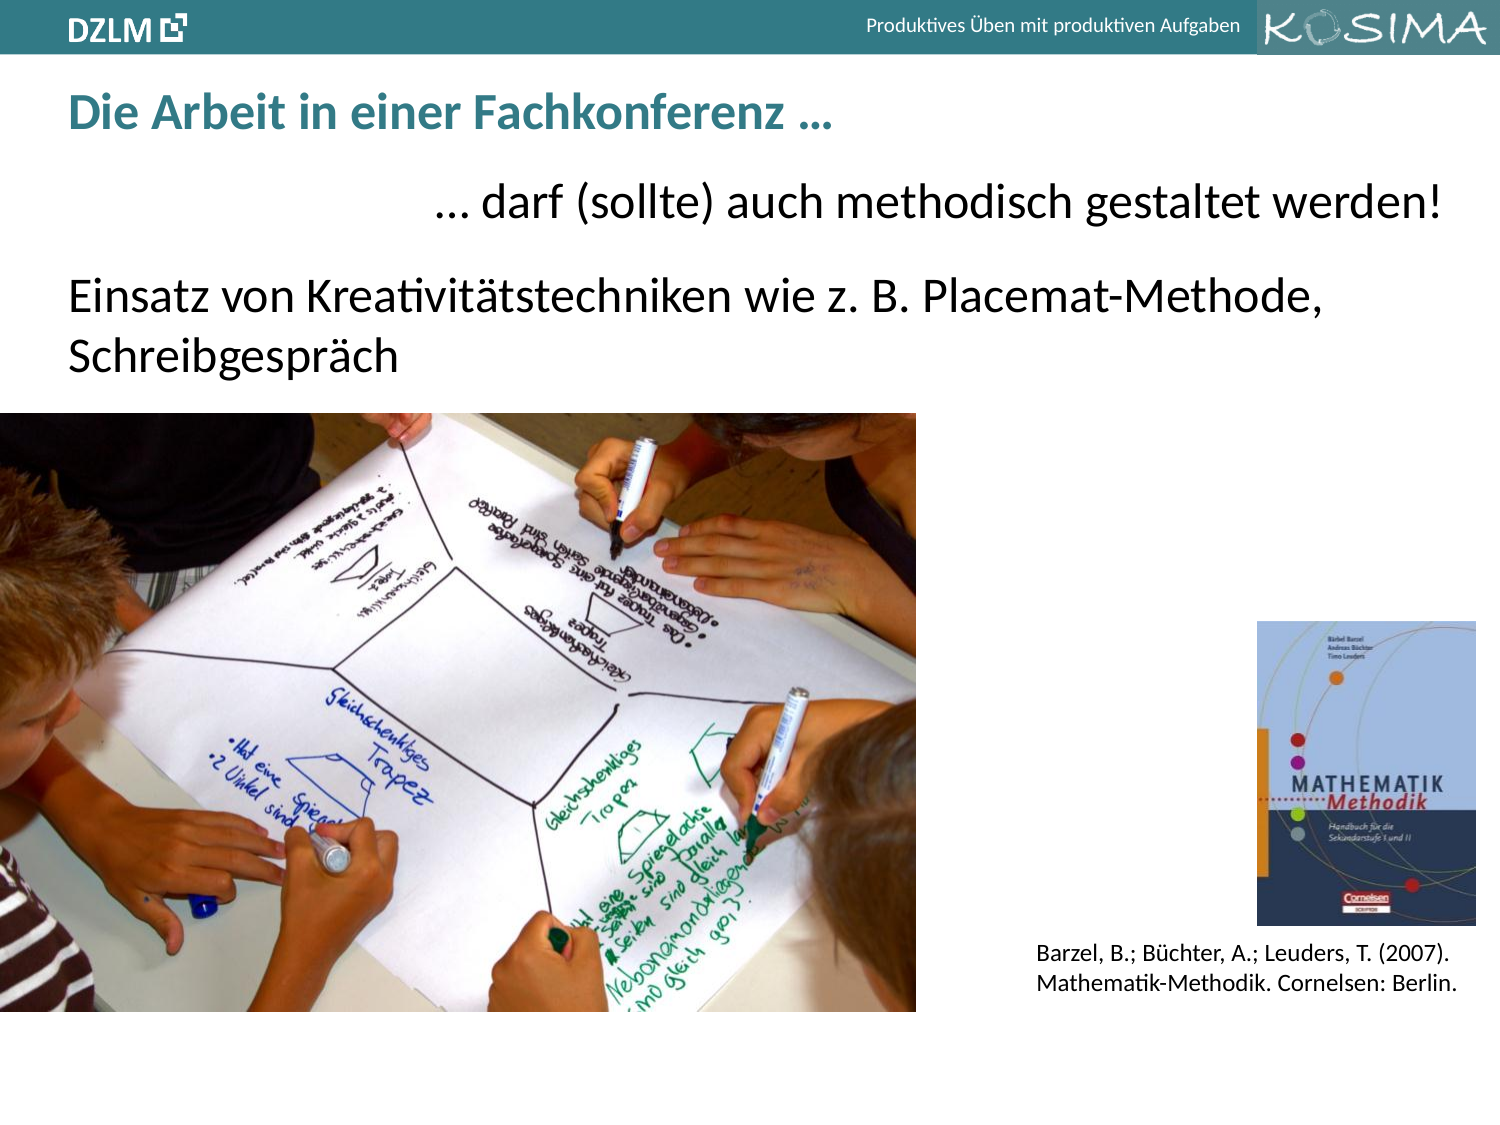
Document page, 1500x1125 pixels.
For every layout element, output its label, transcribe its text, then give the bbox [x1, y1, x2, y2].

title Die Arbeit in einer Fachkonferenz … [53, 68, 1436, 149]
text_box … darf (sollte) auch methodisch gestaltet werden! [238, 160, 1459, 236]
text_box Barzel, B.; Büchter, A.; Leuders, T. (2007). Mathematik-Methodik. Cornelsen: Berlin. [1021, 928, 1500, 1004]
list Einsatz von Kreativitätstechniken wie z. B. Placemat-Methode, Schreibgespräch [52, 255, 1436, 1125]
picture [0, 413, 916, 1012]
picture [1257, 621, 1476, 926]
